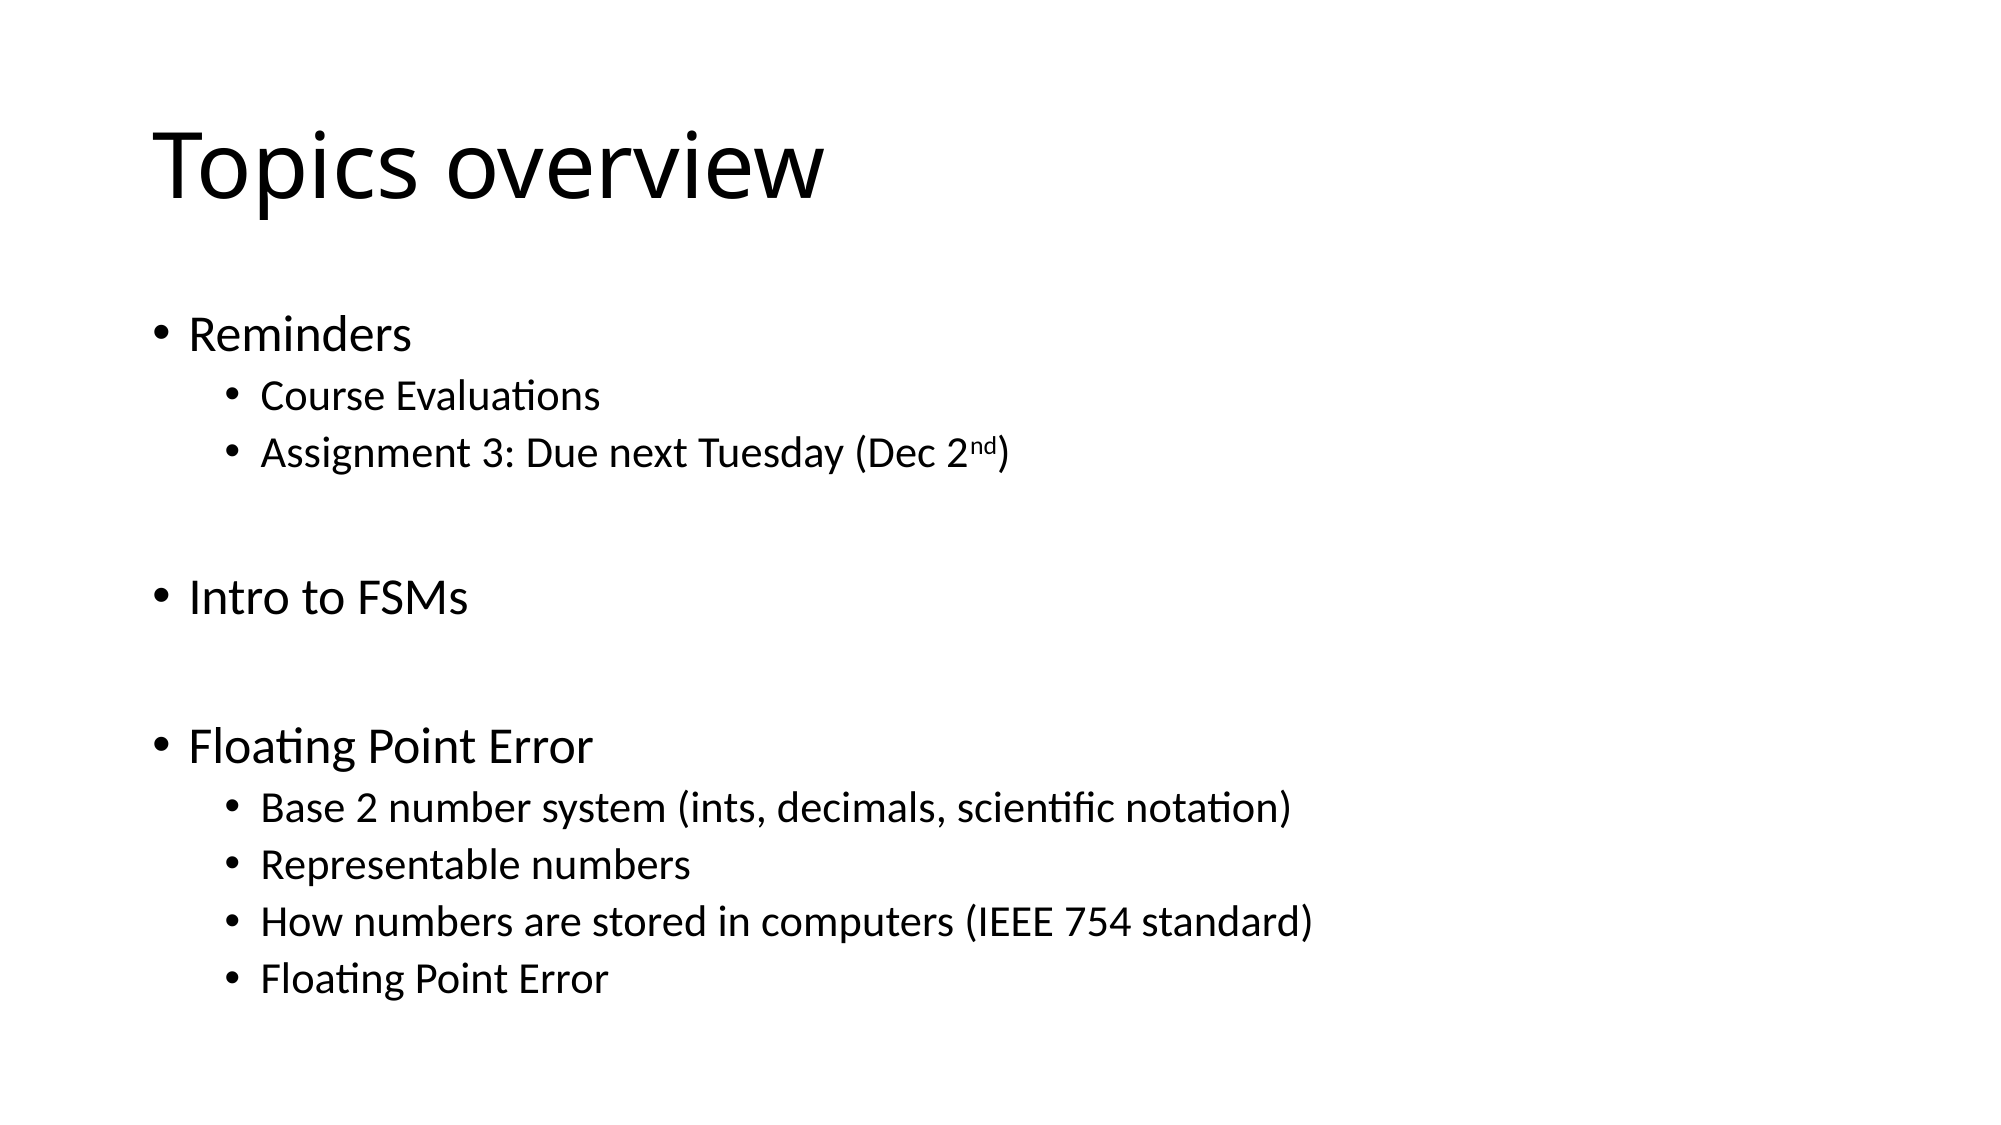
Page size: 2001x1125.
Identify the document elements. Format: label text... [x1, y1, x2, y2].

title Topics overview [137, 59, 1863, 278]
list Reminders Course Evaluations Assignment 3: Due next Tuesday (Dec 2nd) Intro to FSMs Floating Point Error Base 2 number system (ints, decimals, scientific notation) Representable numbers How numbers are stored in computers (IEEE 754 standard) Floating Point Error [137, 299, 1863, 1014]
